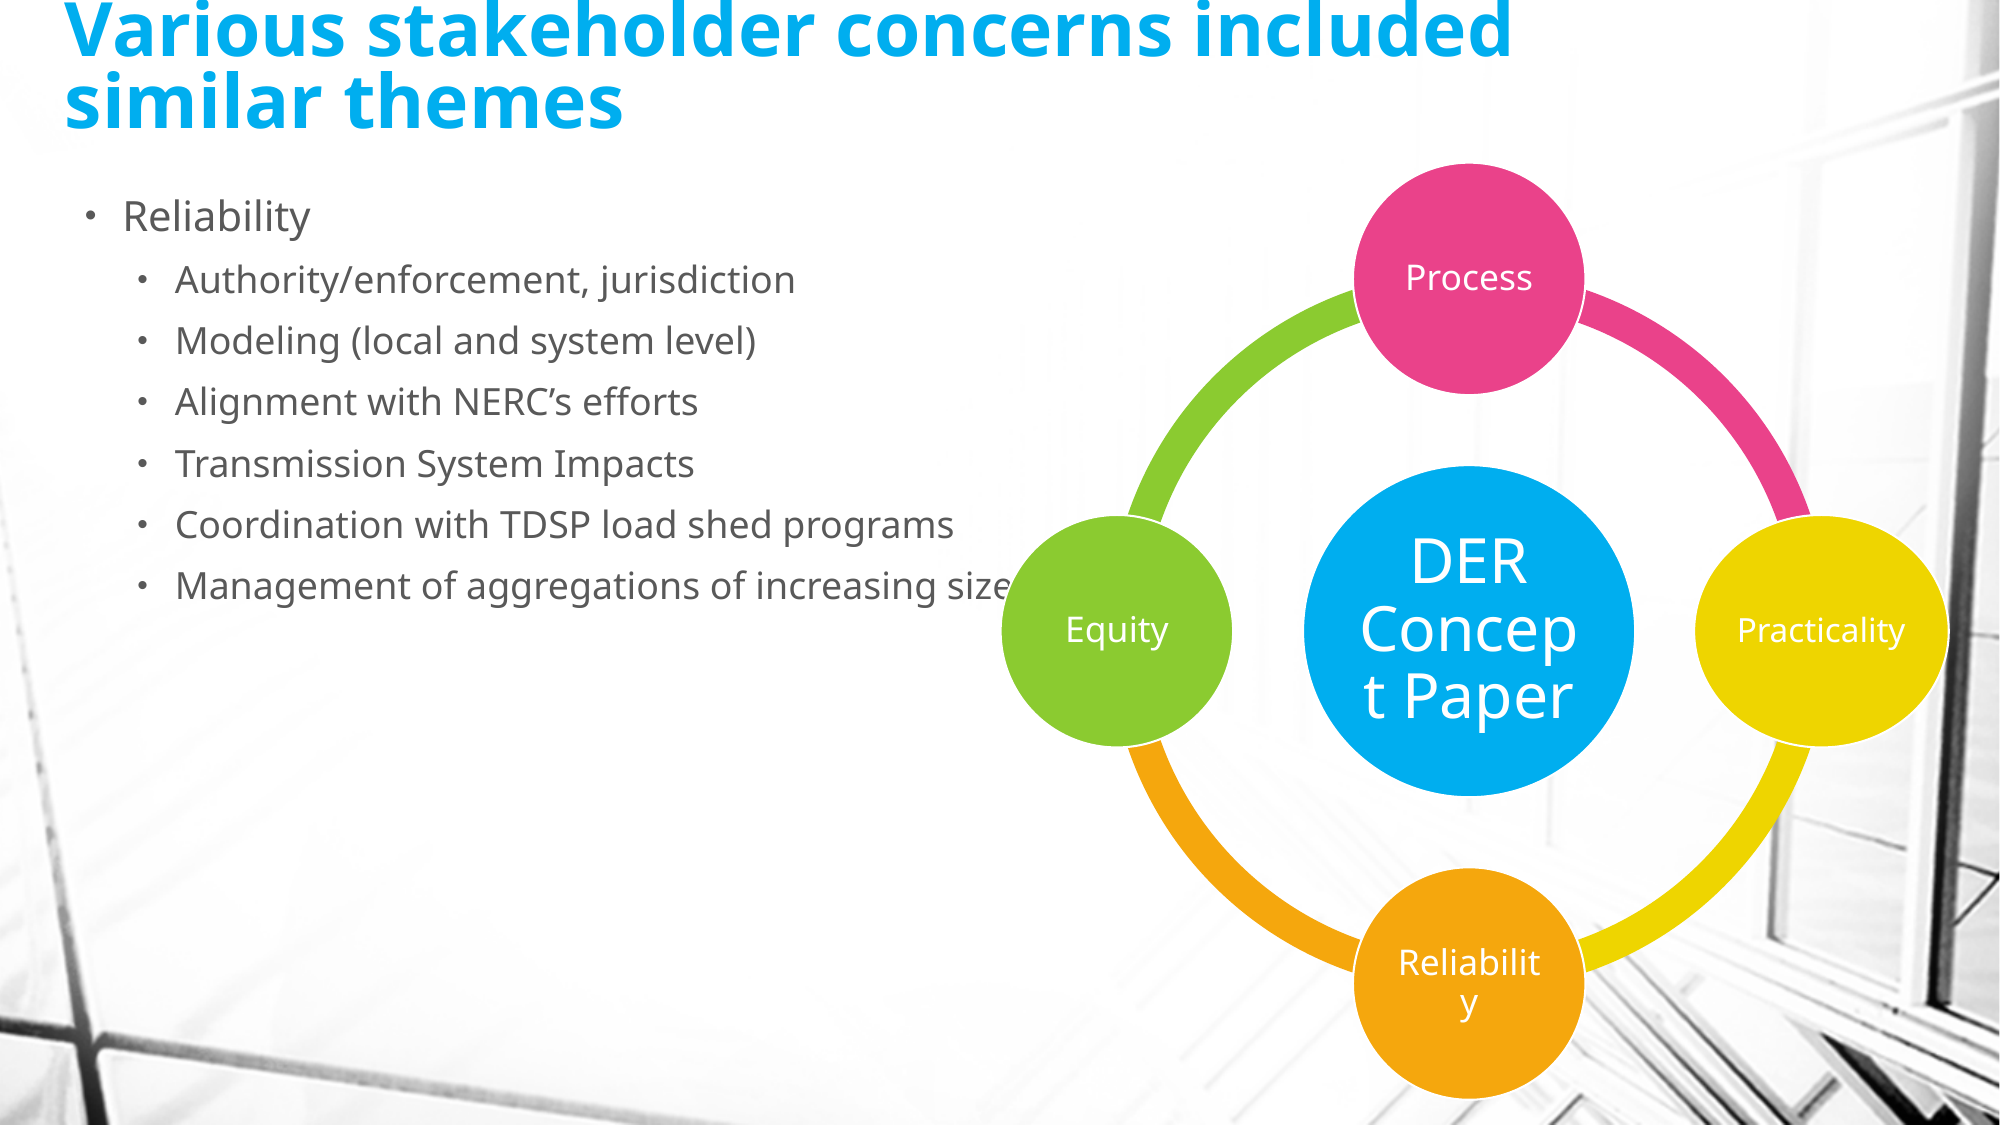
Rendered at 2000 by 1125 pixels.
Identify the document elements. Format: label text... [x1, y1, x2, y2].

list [999, 162, 1950, 1100]
list Reliability Authority/enforcement, jurisdiction Modeling (local and system level) Alignment with NERC’s efforts Transmission System Impacts Coordination with TDSP load shed programs Management of aggregations of increasing size [62, 187, 999, 1100]
picture [0, 0, 2000, 1125]
title Various stakeholder concerns included similar themes [49, 0, 1725, 150]
